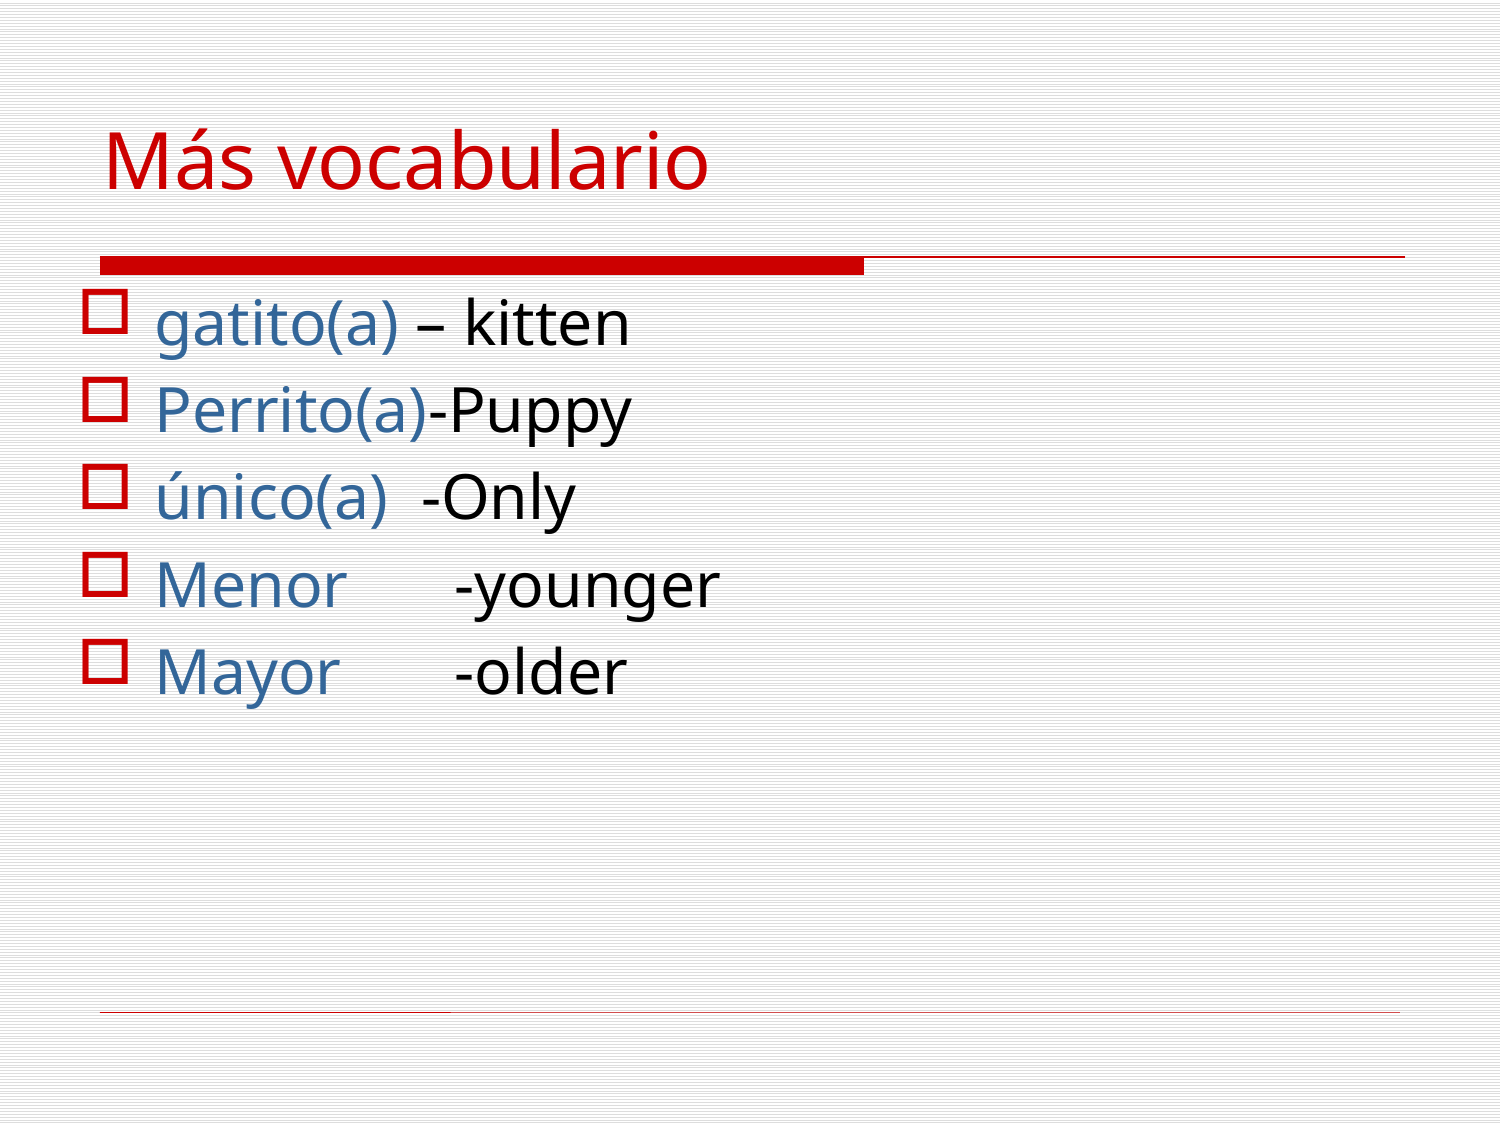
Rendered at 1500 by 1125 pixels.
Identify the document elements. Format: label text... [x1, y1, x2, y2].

list gatito(a) – kitten Perrito(a)-Puppy único(a) -Only Menor -younger Mayor -older [62, 275, 1338, 1025]
title Más vocabulario [87, 87, 1363, 213]
